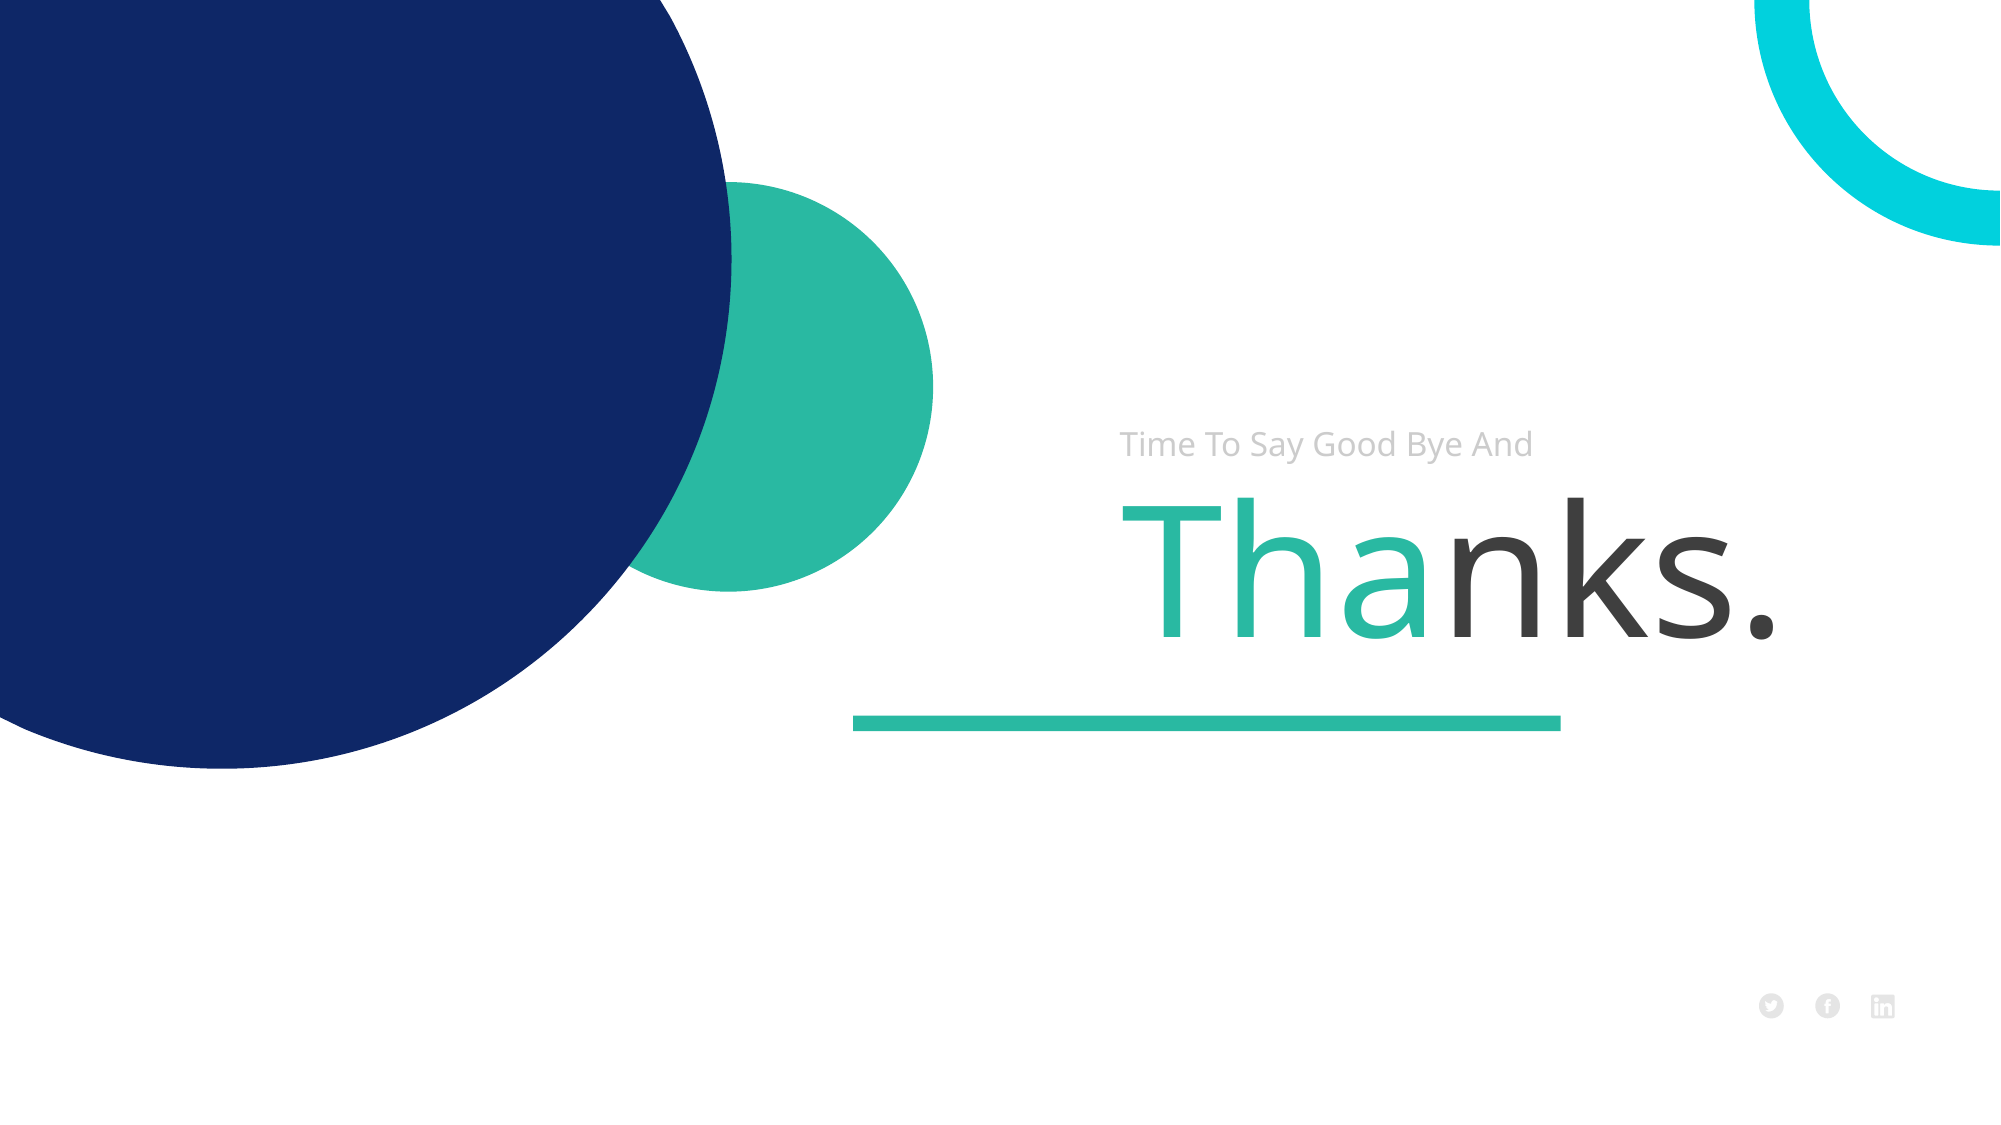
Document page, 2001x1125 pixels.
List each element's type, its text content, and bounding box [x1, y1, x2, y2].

text_box [1871, 994, 1895, 1019]
text_box [1759, 993, 1784, 1019]
text_box Time To Say Good Bye And [1104, 415, 1561, 471]
text_box [1815, 993, 1840, 1019]
text_box Thanks. [1106, 446, 1889, 682]
text_box [1066, 715, 1562, 732]
text_box [1753, 0, 2000, 247]
picture [0, 253, 1066, 1125]
